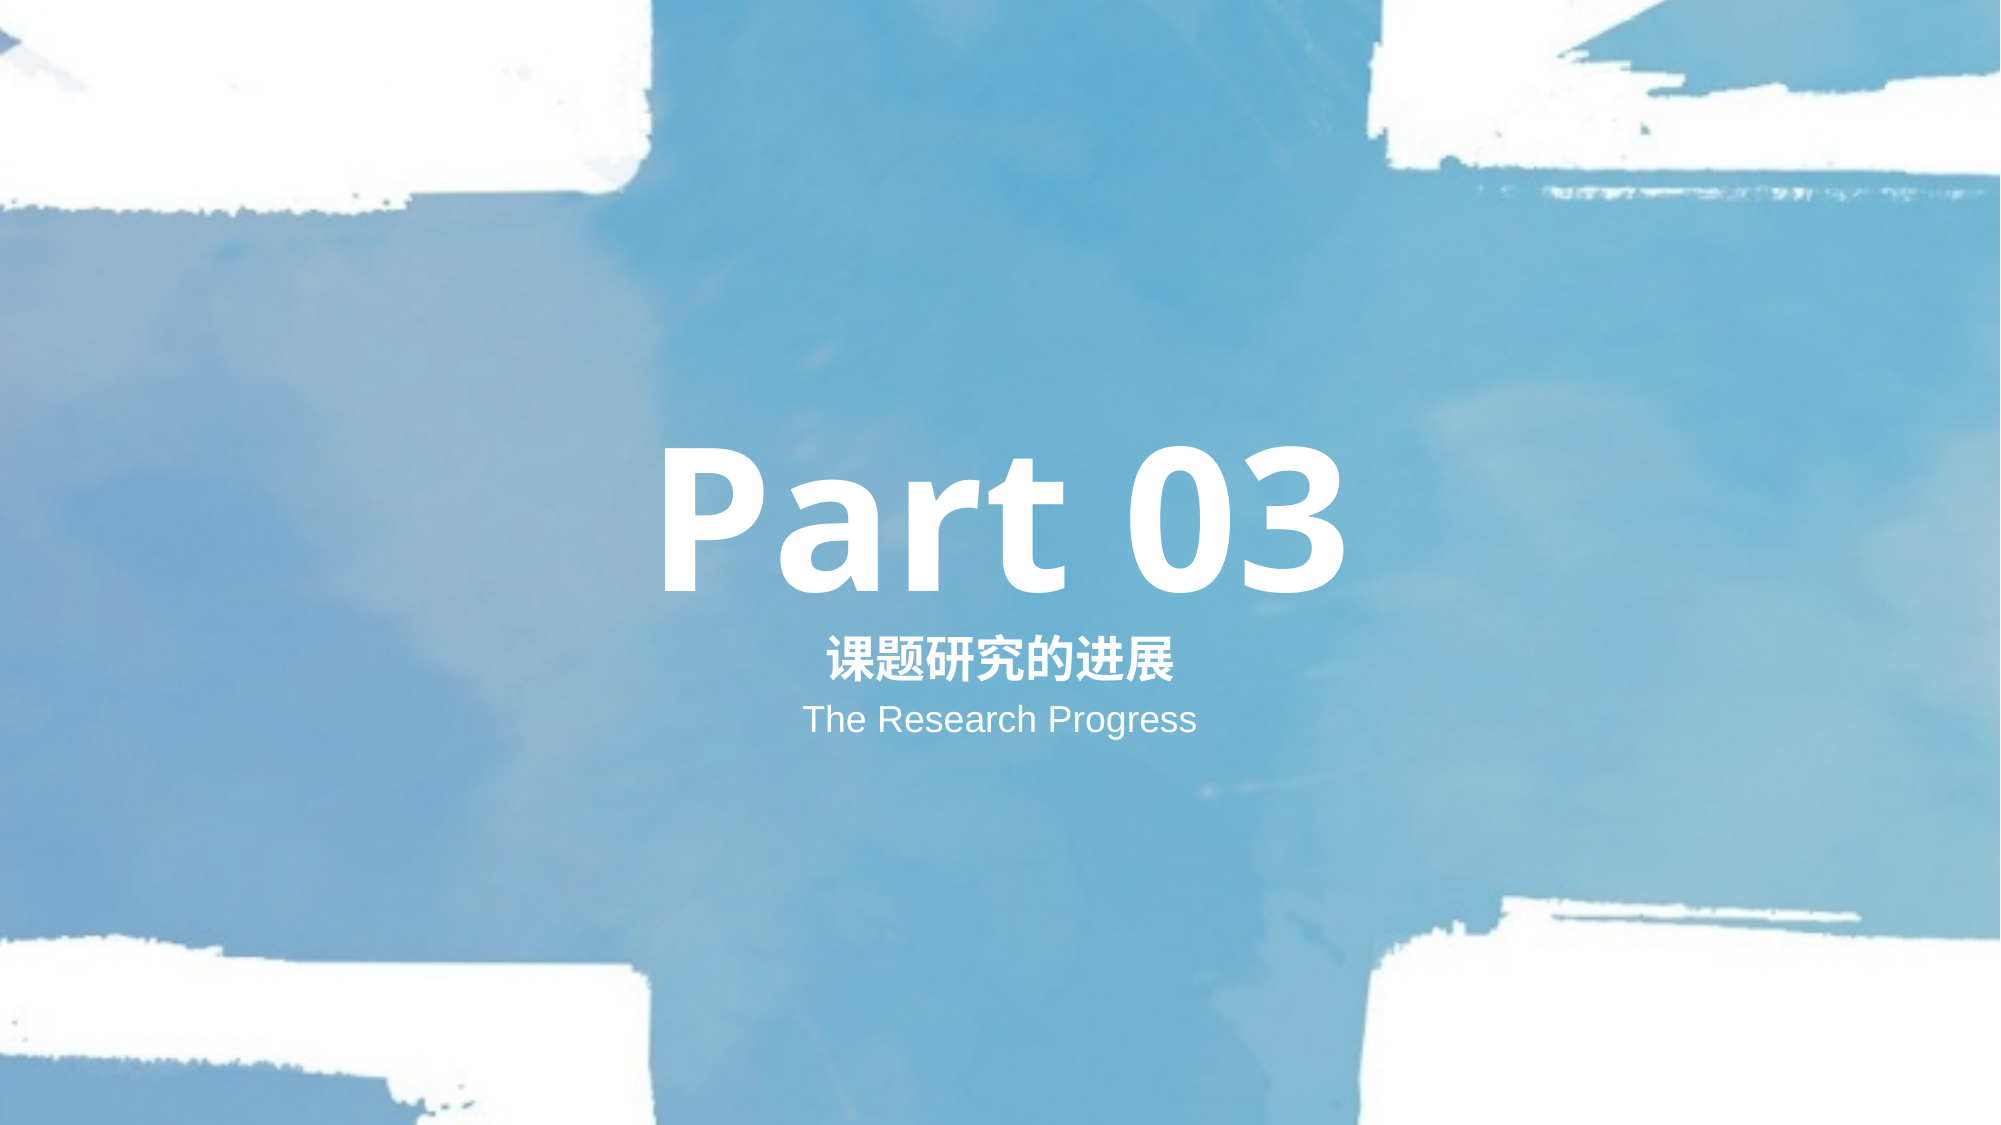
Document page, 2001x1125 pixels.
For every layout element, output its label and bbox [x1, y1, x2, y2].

picture [0, 0, 2000, 1125]
text_box [492, 383, 1508, 749]
